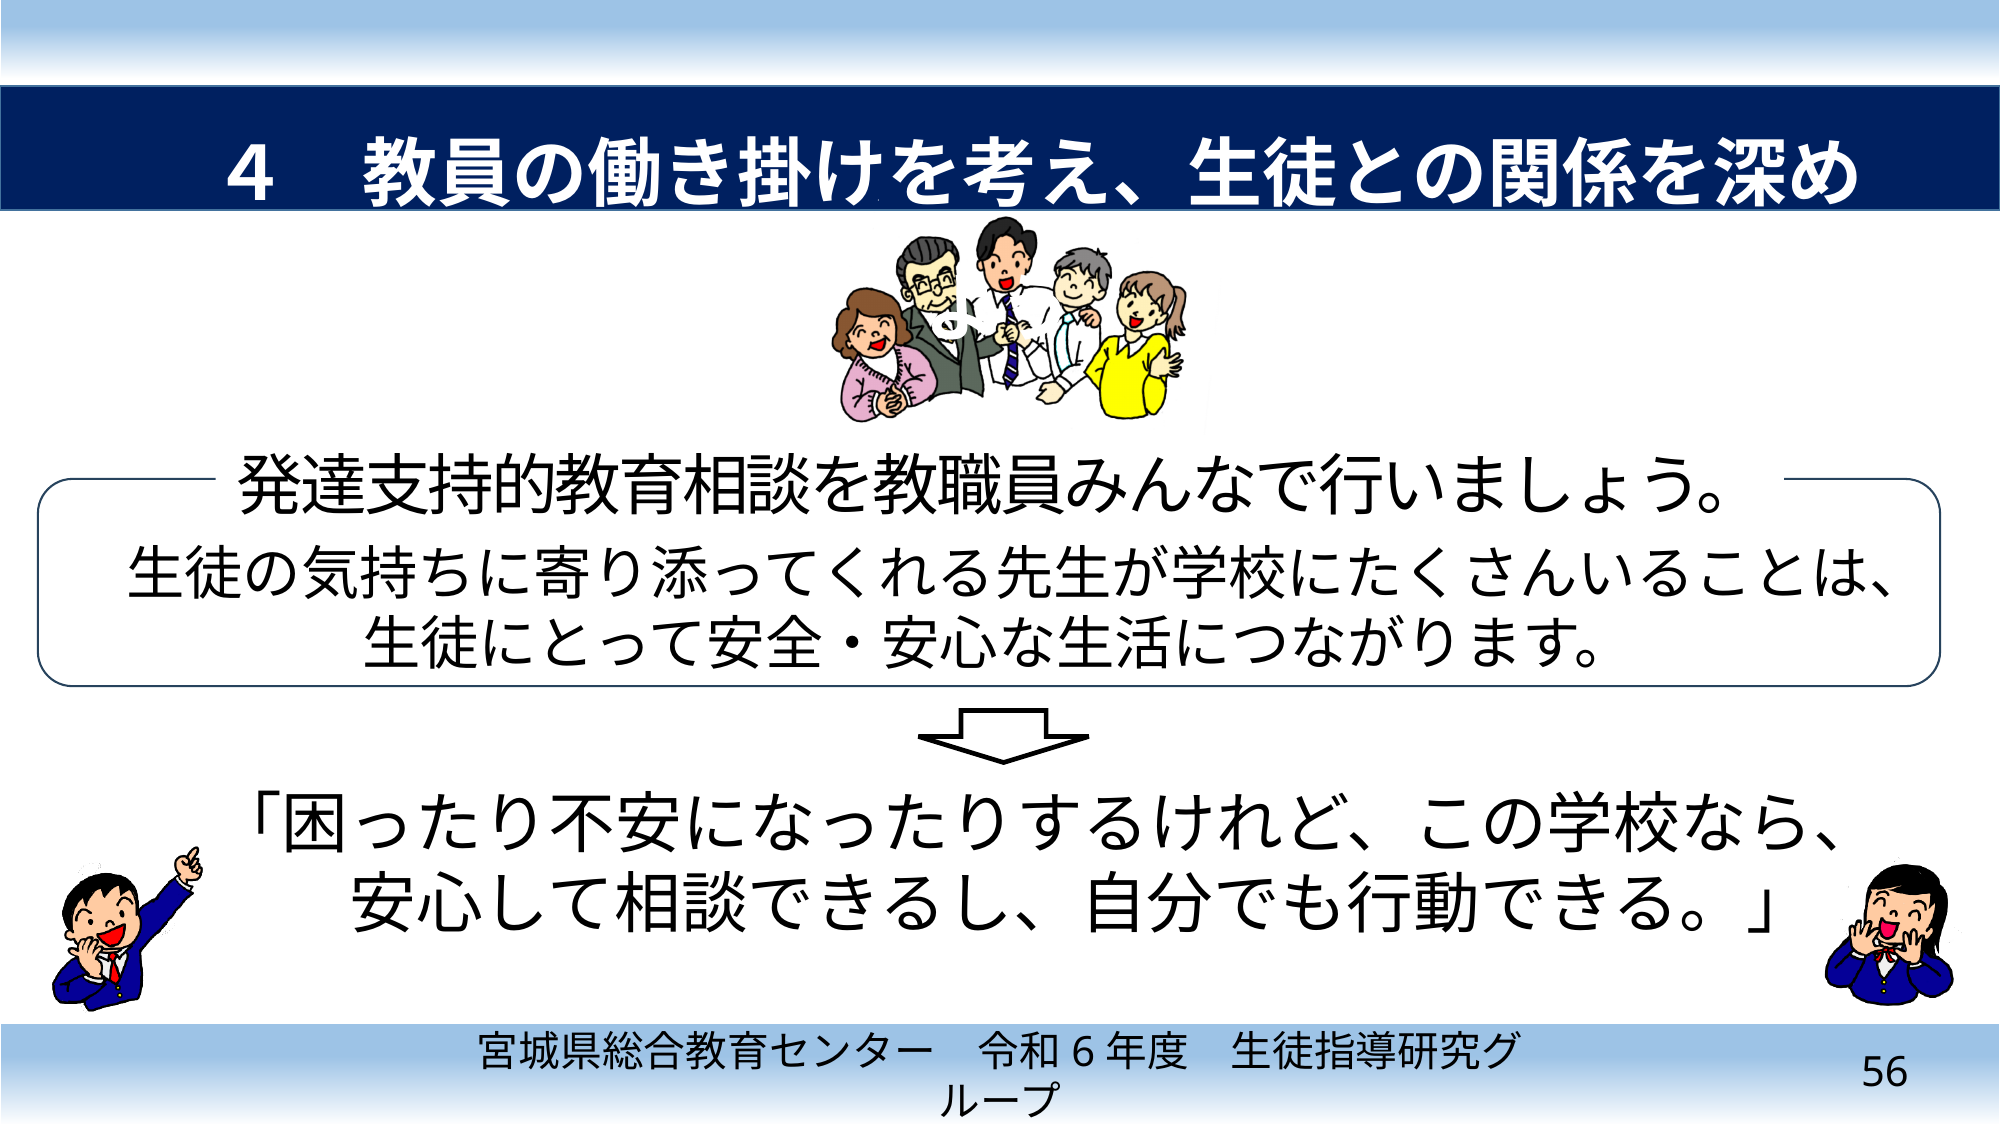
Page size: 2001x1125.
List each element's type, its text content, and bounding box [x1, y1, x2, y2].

picture [32, 839, 213, 1022]
picture [1814, 849, 1968, 1027]
text_box 「困ったり不安になったりするけれど、この学校なら、 安心して相談できるし、自分でも行動できる。」 [192, 773, 1837, 949]
text_box [918, 709, 1090, 764]
text_box [1905, 85, 2000, 211]
text_box [36, 477, 1942, 688]
text_box [0, 85, 95, 211]
slide_number 55 [1811, 1043, 1925, 1104]
text_box 宮城県総合教育センター 令和6年度 生徒指導研究グループ [428, 1045, 1572, 1105]
picture [766, 160, 1221, 473]
text_box 発達支持的教育相談を教職員みんなで行いましょう。 [215, 435, 1784, 530]
text_box ４ 教員の働き掛けを考え、生徒との関係を深めよう [95, 72, 1905, 358]
